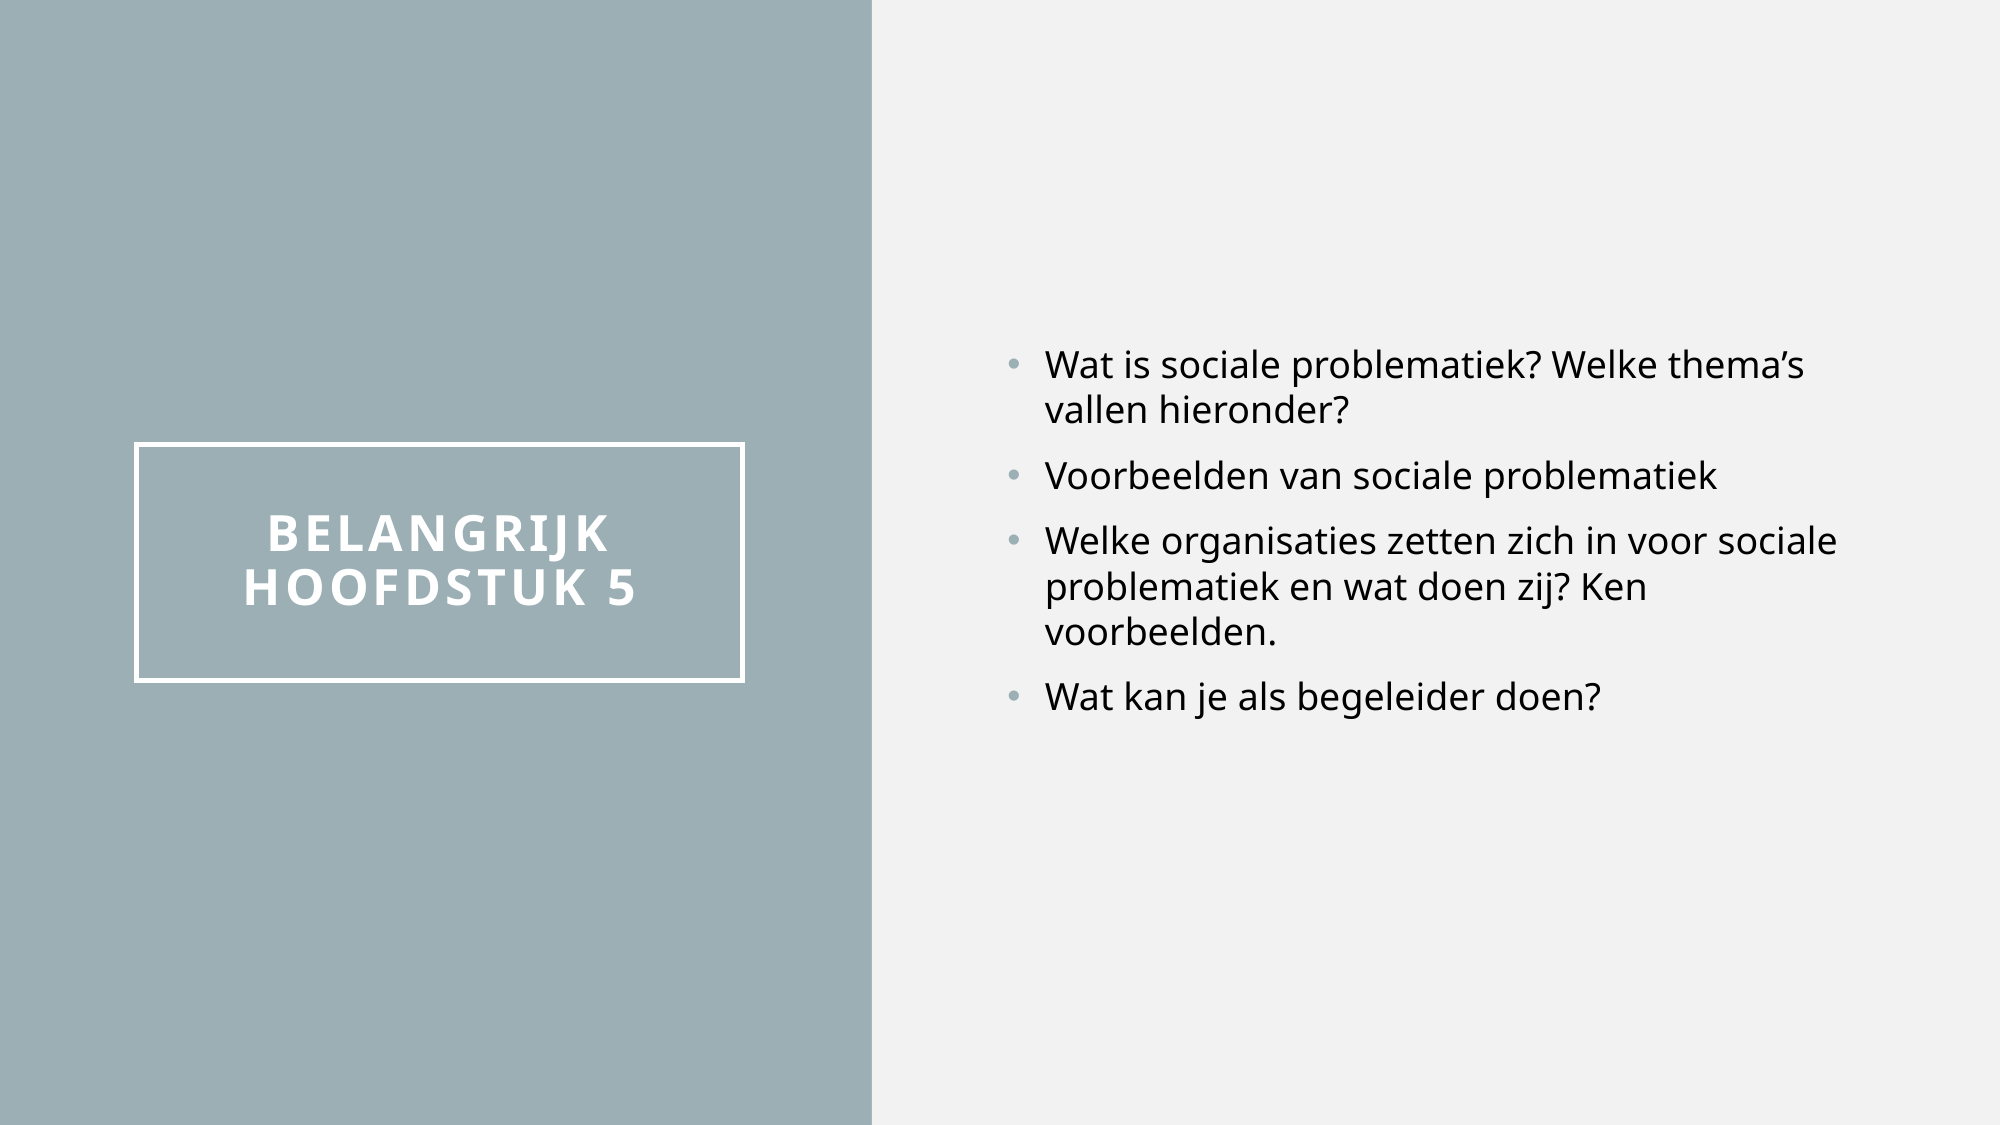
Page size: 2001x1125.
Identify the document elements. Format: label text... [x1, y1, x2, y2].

list Wat is sociale problematiek? Welke thema’s vallen hieronder? Voorbeelden van sociale problematiek Welke organisaties zetten zich in voor sociale problematiek en wat doen zij? Ken voorbeelden. Wat kan je als begeleider doen? [992, 131, 1880, 994]
title Belangrijk hoofdstuk 5 [134, 442, 745, 683]
text_box [871, 0, 2000, 1125]
